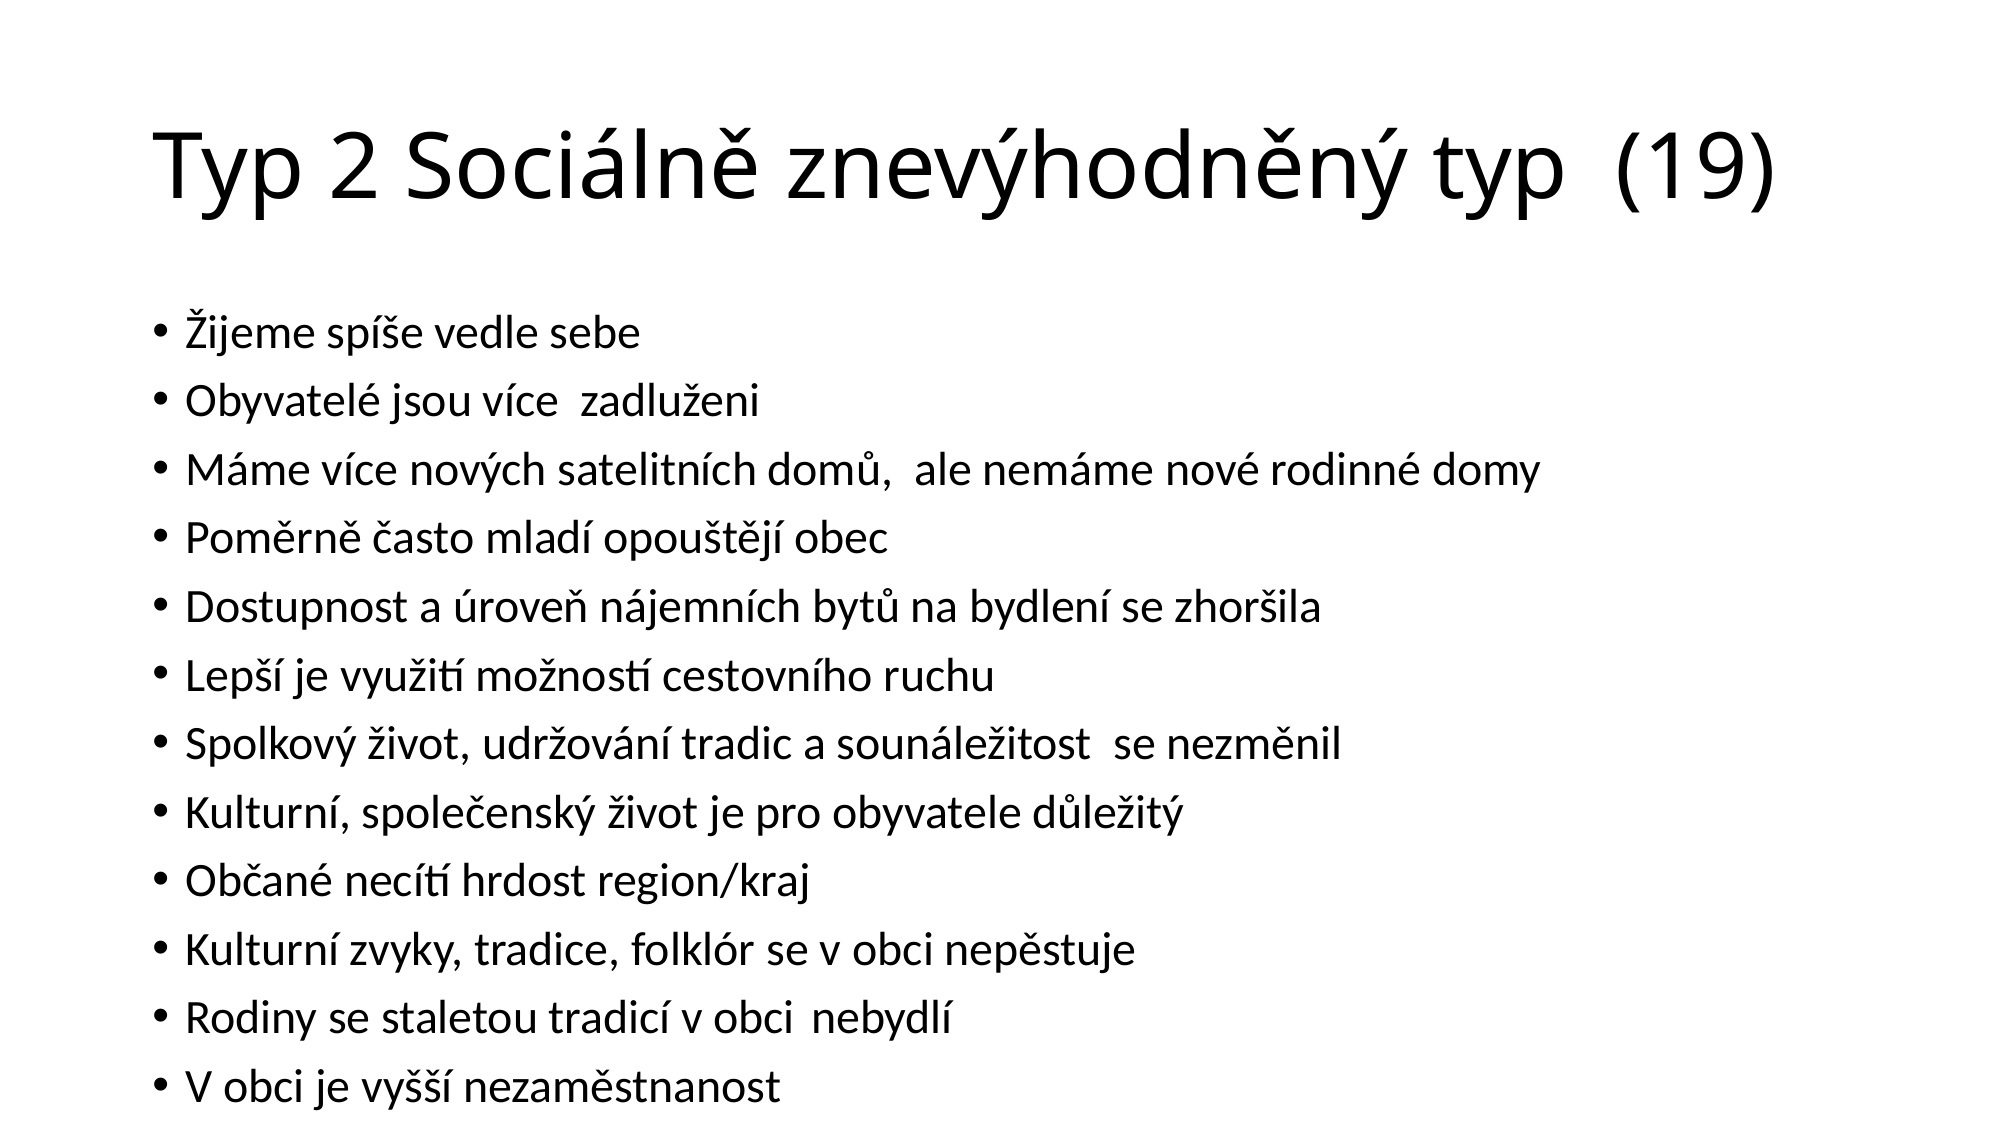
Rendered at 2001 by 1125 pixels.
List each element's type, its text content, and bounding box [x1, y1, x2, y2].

title Typ 2 Sociálně znevýhodněný typ (19) [137, 59, 1863, 278]
list Žijeme spíše vedle sebe Obyvatelé jsou více zadluženi Máme více nových satelitních domů, ale nemáme nové rodinné domy Poměrně často mladí opouštějí obec Dostupnost a úroveň nájemních bytů na bydlení se zhoršila Lepší je využití možností cestovního ruchu Spolkový život, udržování tradic a sounáležitost se nezměnil Kulturní, společenský život je pro obyvatele důležitý Občané necítí hrdost region/kraj Kulturní zvyky, tradice, folklór se v obci nepěstuje Rodiny se staletou tradicí v obci nebydlí V obci je vyšší nezaměstnanost [137, 299, 1863, 1125]
